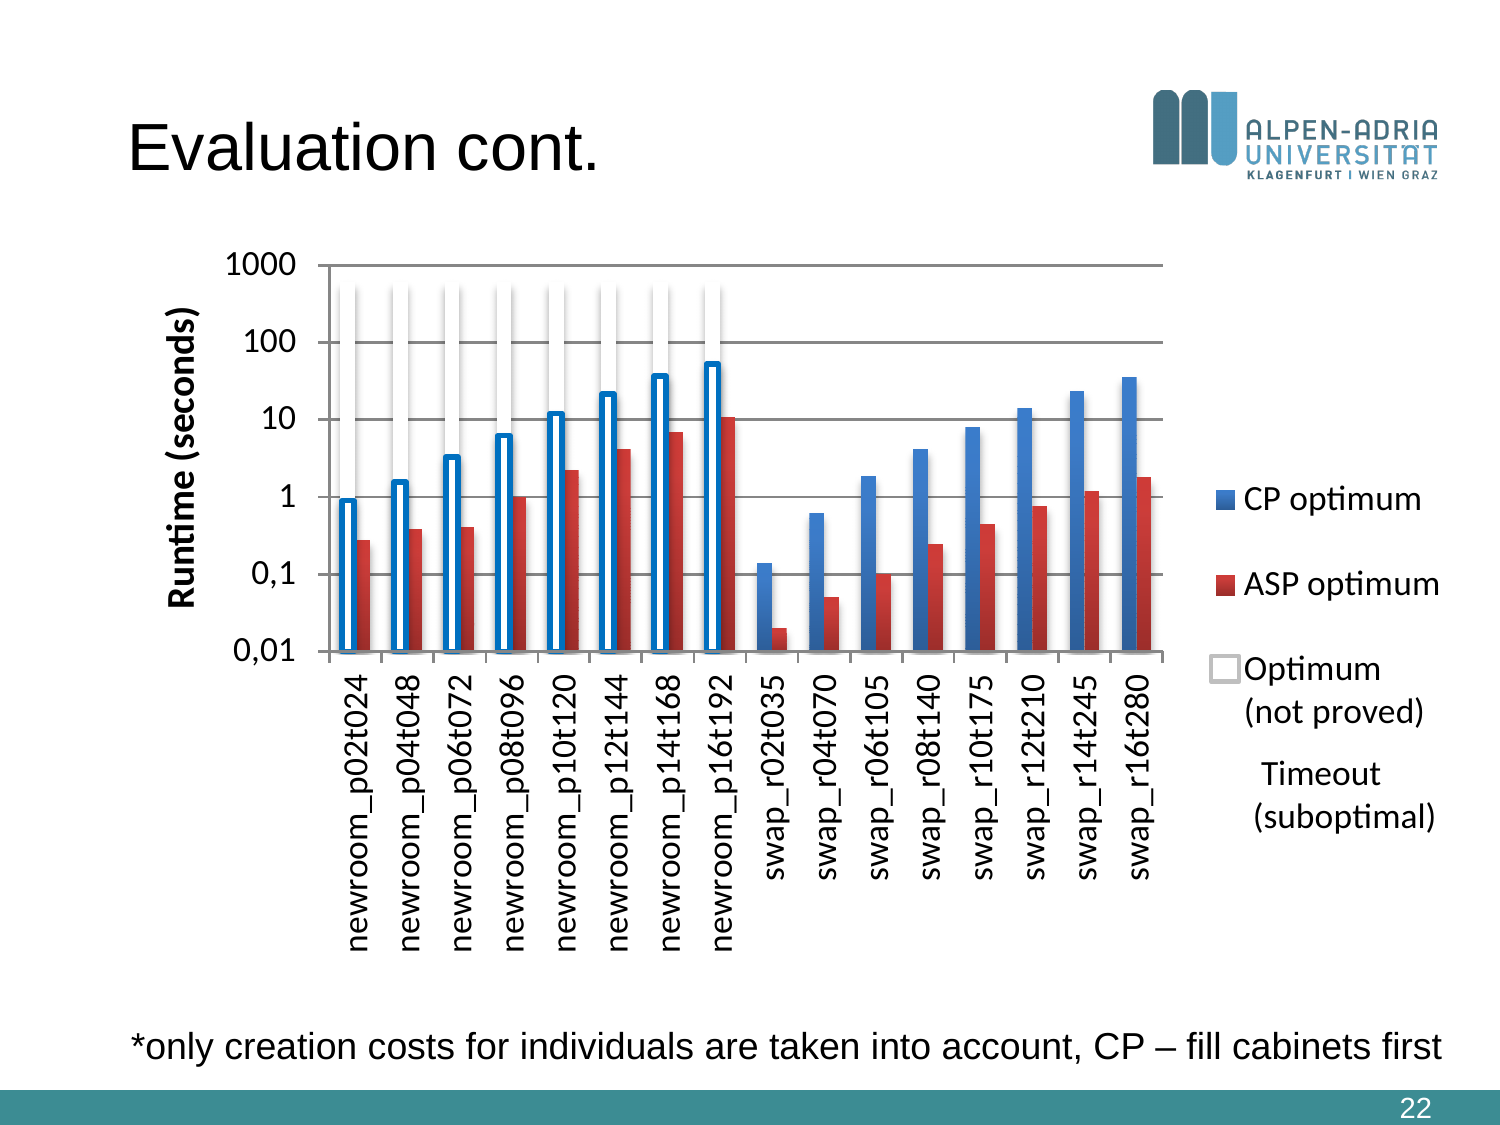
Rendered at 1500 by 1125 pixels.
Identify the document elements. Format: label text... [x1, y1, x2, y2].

picture [111, 231, 1500, 982]
slide_number 22 [1352, 1082, 1447, 1123]
text_box *only creation costs for individuals are taken into account, CP – fill cabinets first [116, 1015, 1459, 1075]
title Evaluation cont. [112, 91, 1128, 197]
picture [1136, 90, 1456, 196]
